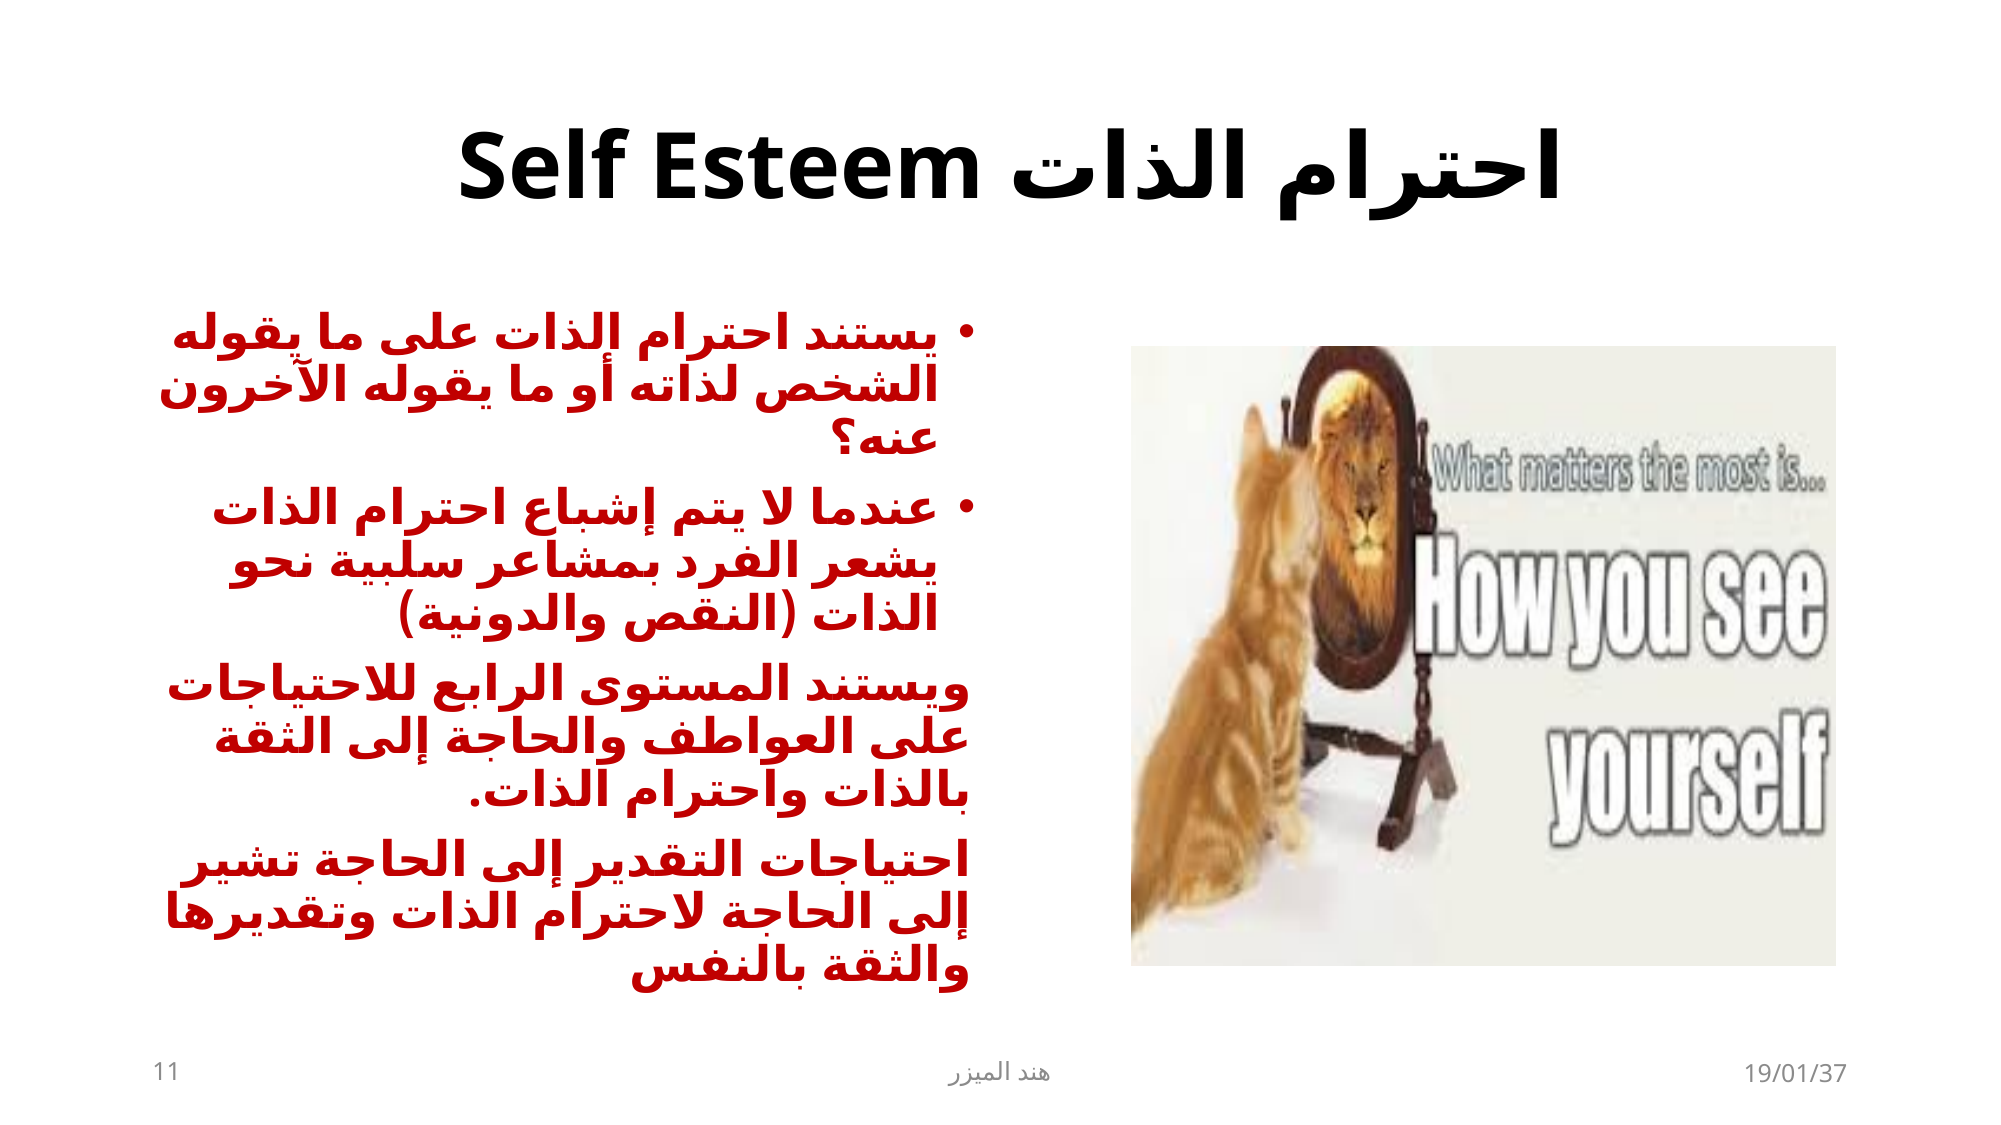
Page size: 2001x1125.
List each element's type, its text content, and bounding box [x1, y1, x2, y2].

footer هند الميزر [662, 1042, 1338, 1103]
list يستند احترام الذات على ما يقوله الشخص لذاته أو ما يقوله الآخرون عنه؟ عندما لا يتم إشباع احترام الذات يشعر الفرد بمشاعر سلبية نحو الذات (النقص والدونية) ويستند المستوى الرابع للاحتياجات على العواطف والحاجة إلى الثقة بالذات واحترام الذات. احتياجات التقدير إلى الحاجة تشير إلى الحاجة لاحترام الذات وتقديرها والثقة بالنفس [137, 299, 988, 1014]
title احترام الذات Self Esteem [137, 59, 1863, 278]
slide_number 11 [137, 1042, 588, 1103]
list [1131, 346, 1836, 966]
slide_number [1412, 1042, 1863, 1103]
